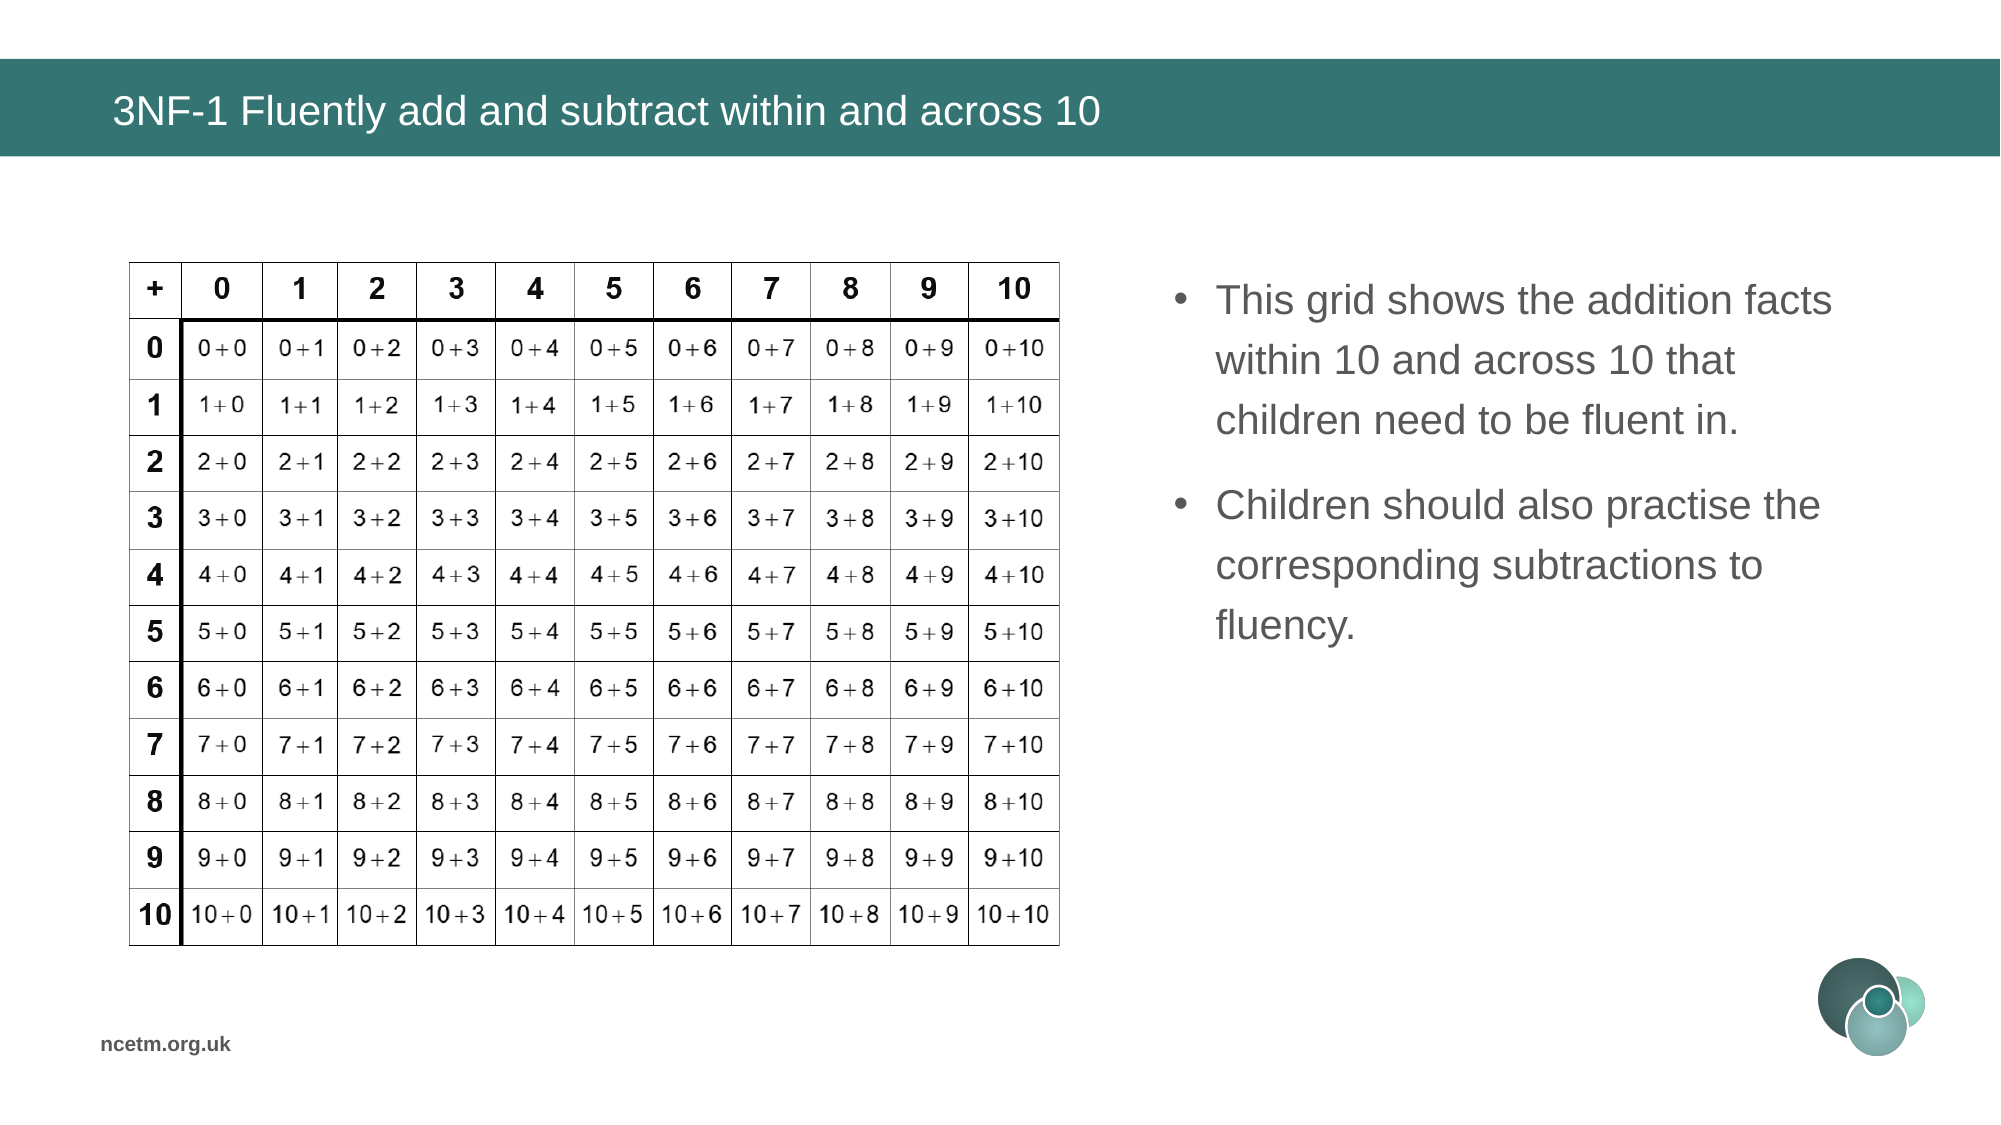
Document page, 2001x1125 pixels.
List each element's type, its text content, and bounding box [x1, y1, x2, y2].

picture [1818, 958, 1925, 1056]
title 3NF-1 Fluently add and subtract within and across 10 [97, 76, 1945, 147]
text_box This grid shows the addition facts within 10 and across 10 that children need to be fluent in. Children should also practise the corresponding subtractions to fluency. [1158, 255, 1900, 929]
picture [121, 255, 1064, 951]
